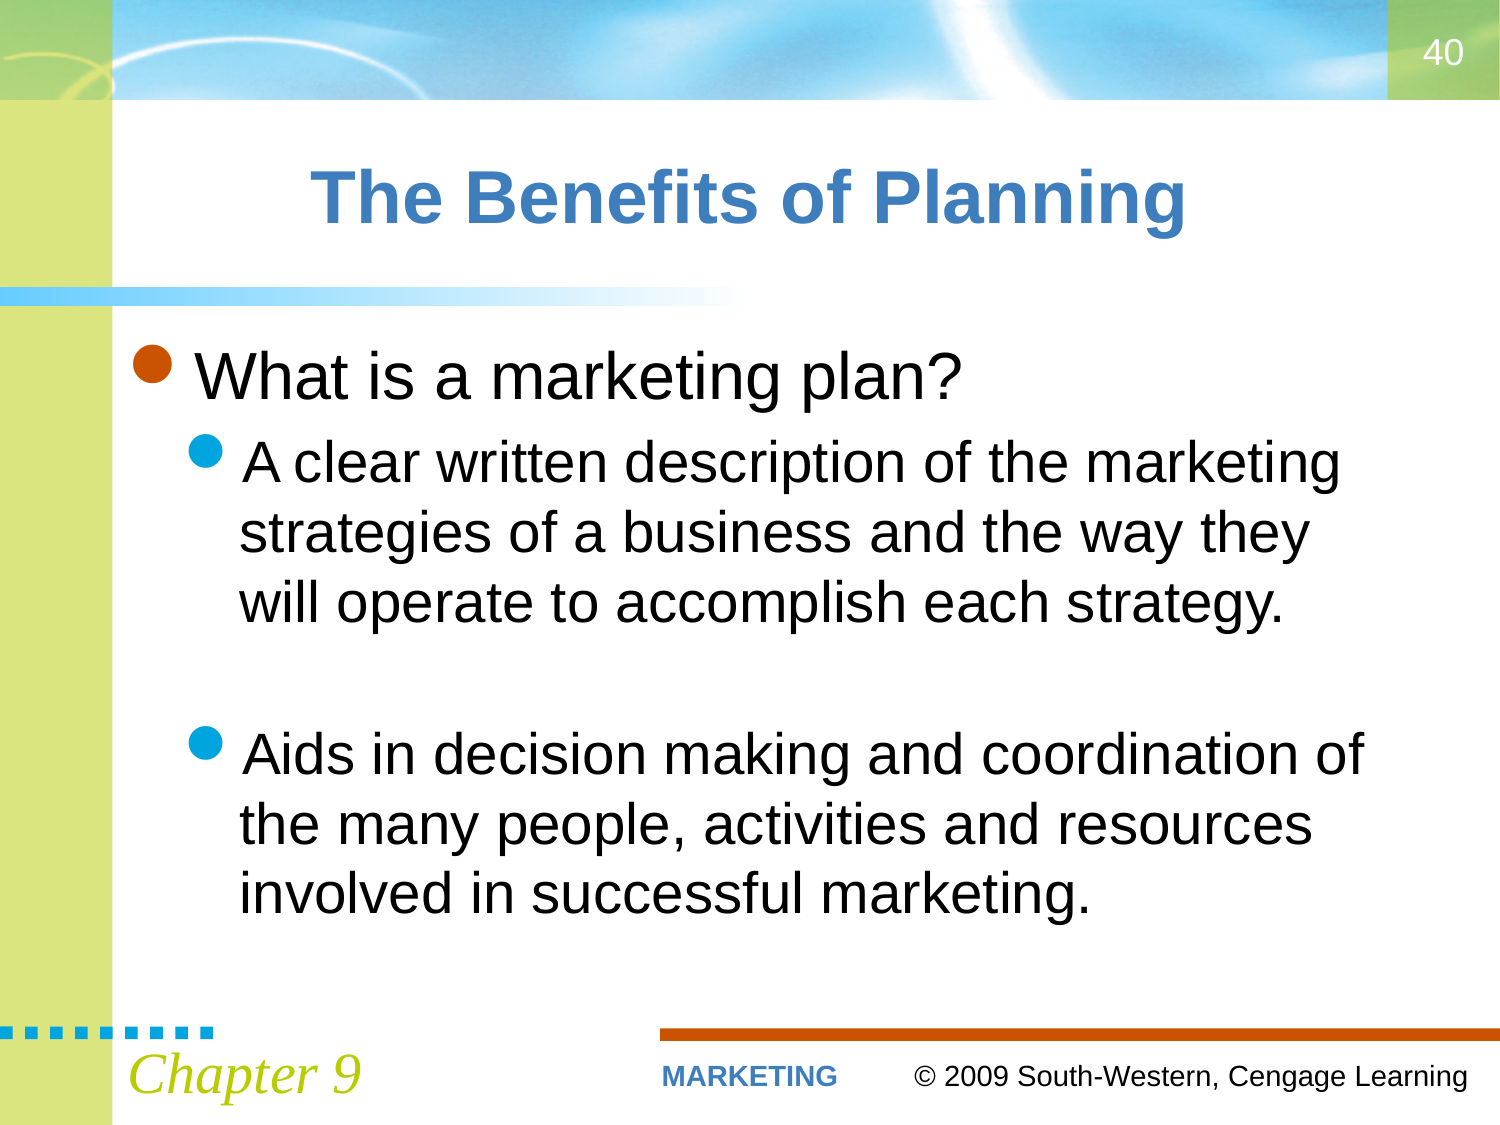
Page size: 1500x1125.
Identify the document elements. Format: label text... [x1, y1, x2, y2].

title The Benefits of Planning [112, 99, 1388, 288]
slide_number 40 [1387, 0, 1500, 101]
footer Chapter 9 [112, 1012, 638, 1113]
list What is a marketing plan? A clear written description of the marketing strategies of a business and the way they will operate to accomplish each strategy. Aids in decision making and coordination of the many people, activities and resources involved in successful marketing. [112, 324, 1388, 1001]
